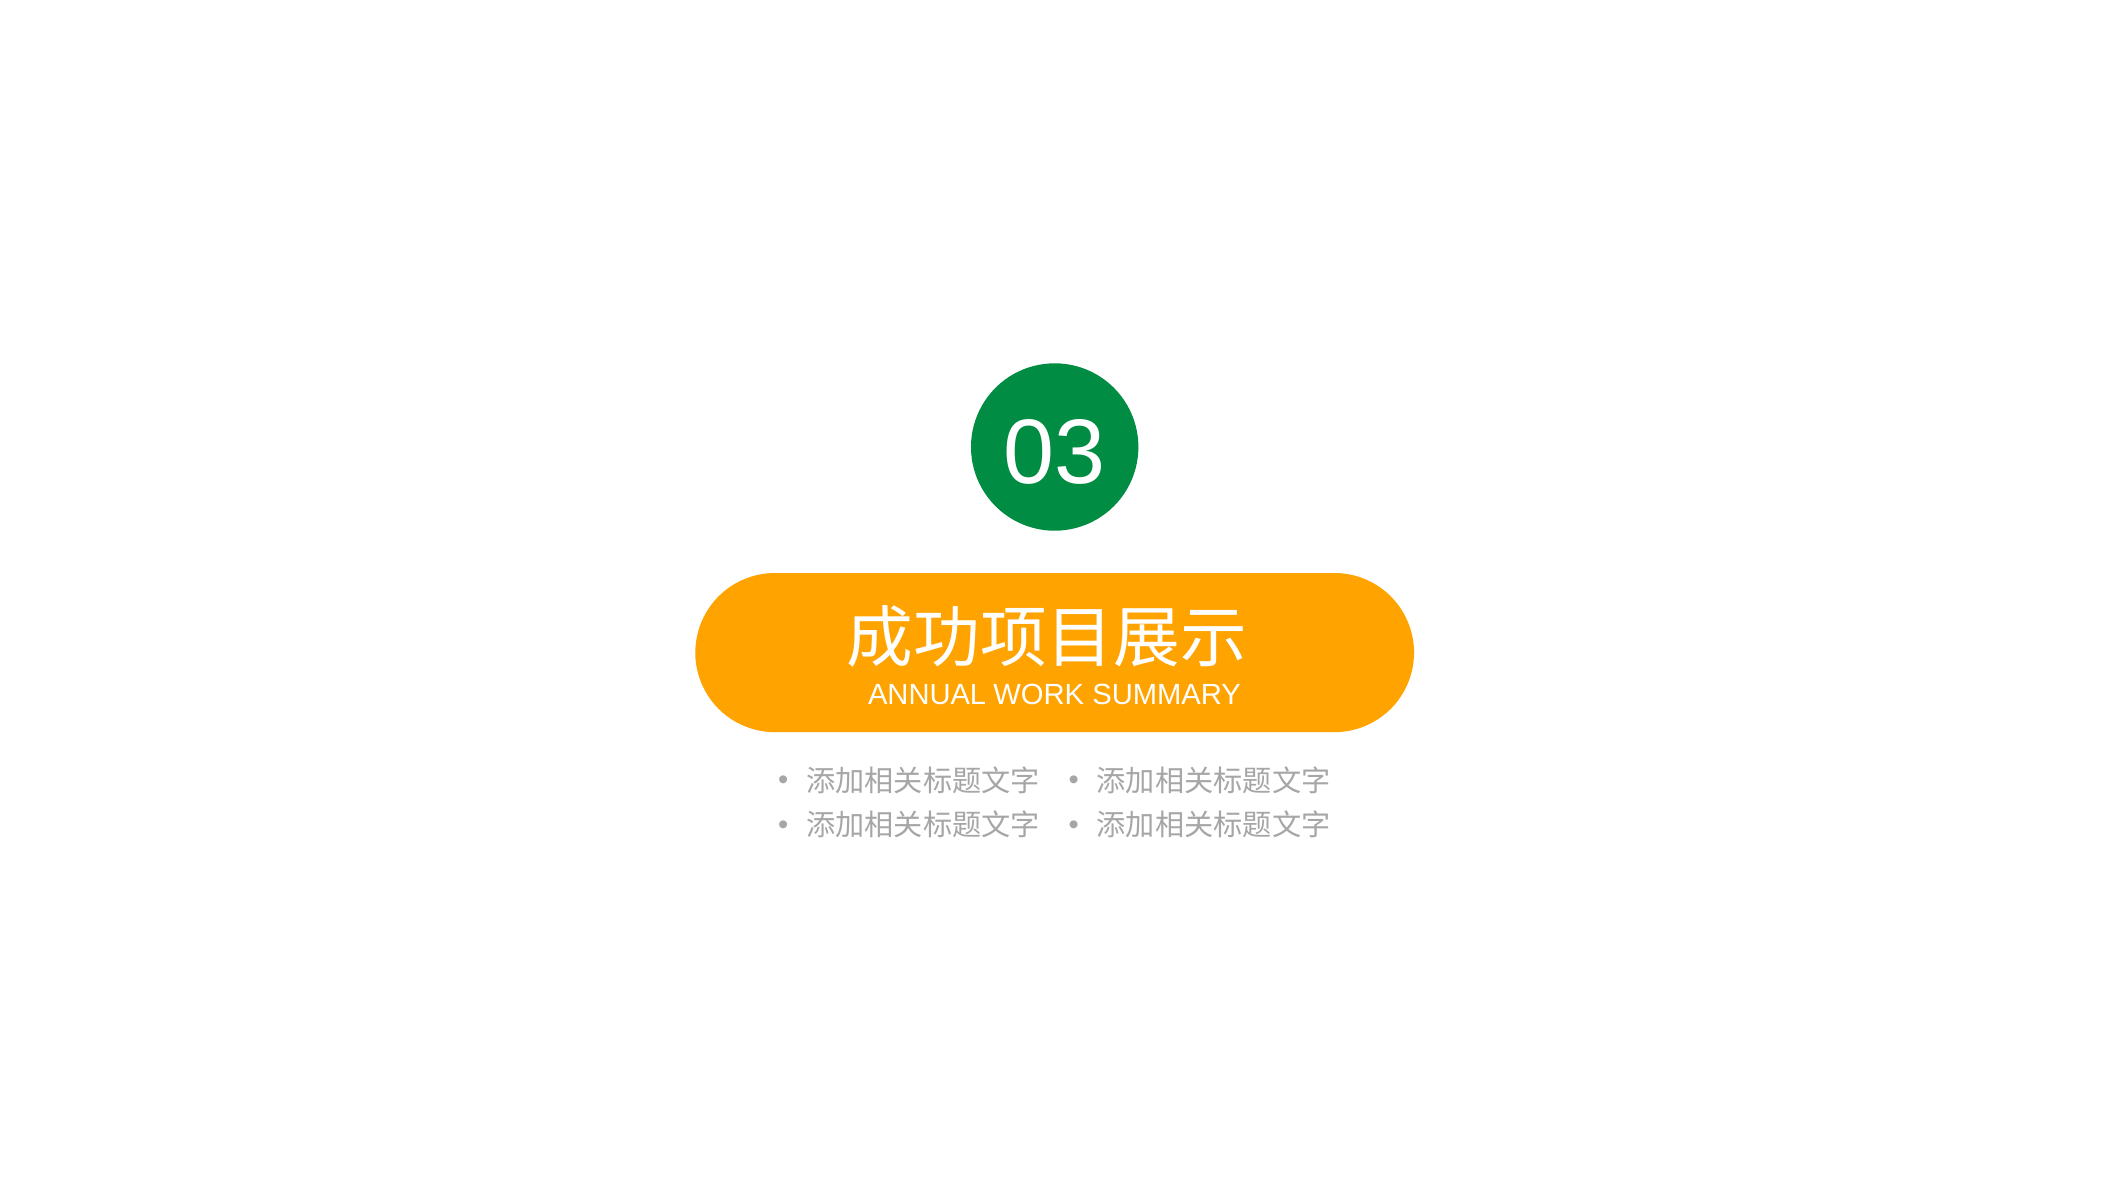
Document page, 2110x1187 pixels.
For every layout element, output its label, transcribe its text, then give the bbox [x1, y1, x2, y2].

text_box 添加相关标题文字 [1068, 762, 1331, 798]
text_box 添加相关标题文字 [777, 762, 1041, 798]
text_box [694, 571, 1416, 734]
text_box 添加相关标题文字 [777, 806, 1041, 842]
text_box 03 [969, 362, 1140, 532]
text_box 添加相关标题文字 [1068, 806, 1331, 842]
